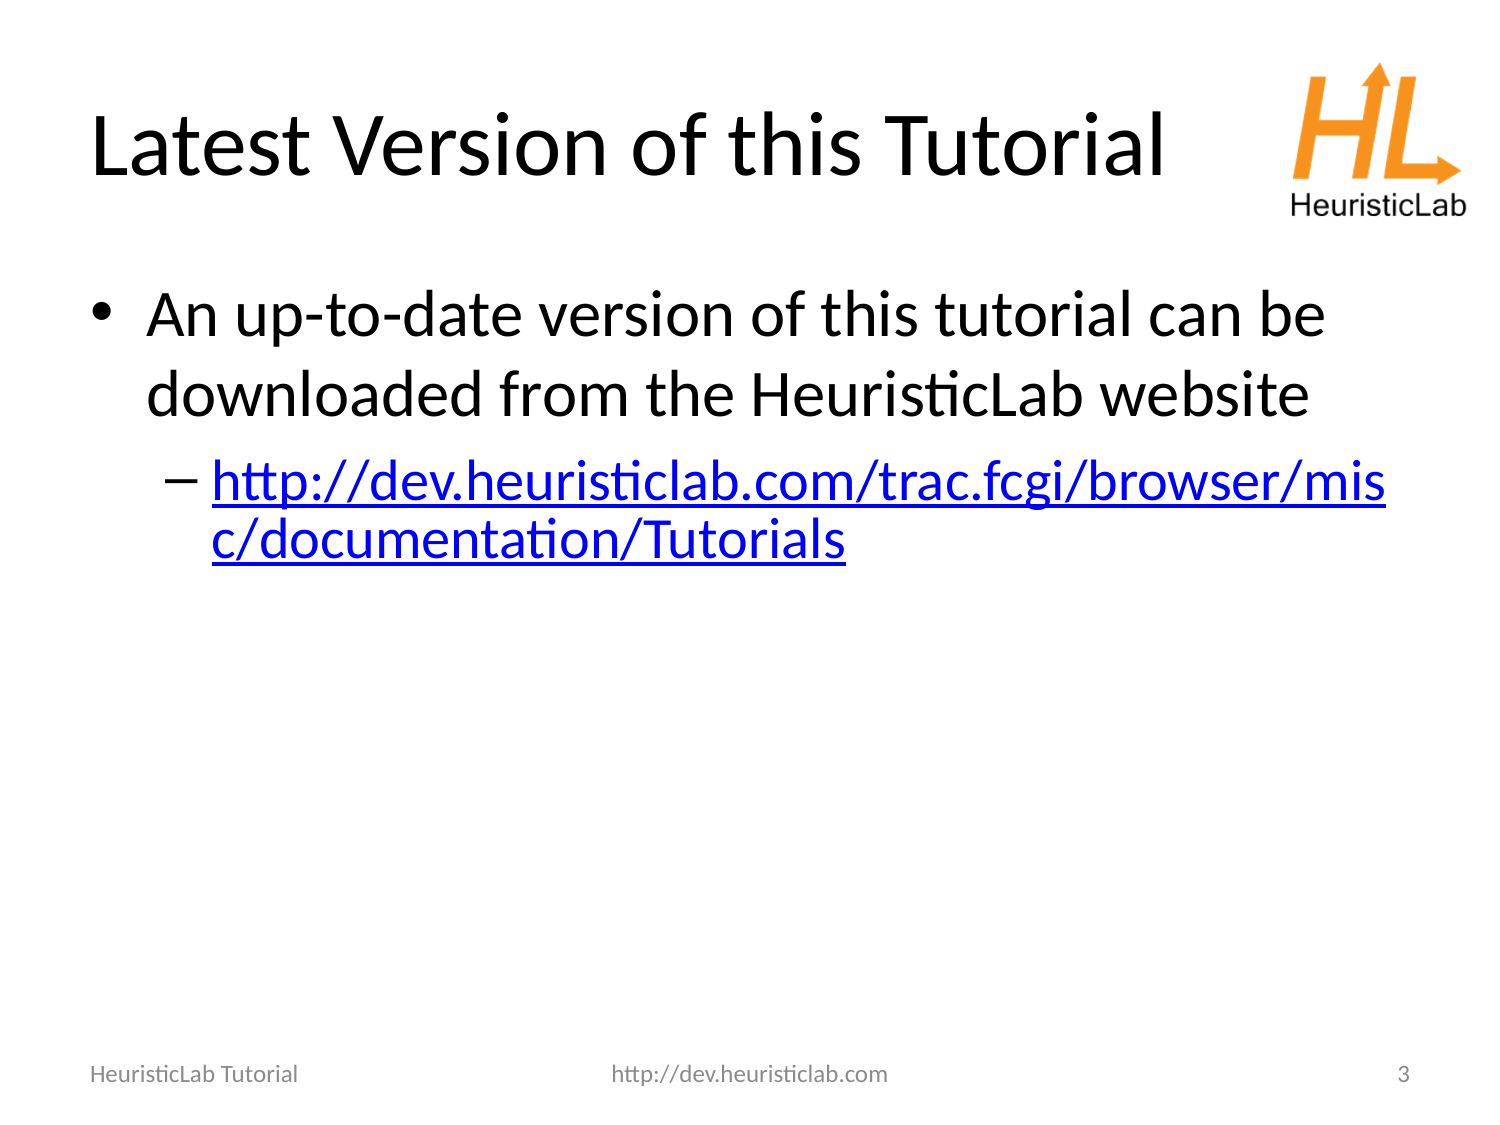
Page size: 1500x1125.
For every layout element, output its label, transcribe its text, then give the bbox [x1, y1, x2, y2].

title Latest Version of this Tutorial [75, 45, 1282, 233]
footer http://dev.heuristiclab.com [512, 1042, 988, 1103]
list An up-to-date version of this tutorial can be downloaded from the HeuristicLab website http://dev.heuristiclab.com/trac.fcgi/browser/misc/documentation/Tutorials [75, 262, 1425, 1005]
picture [1281, 27, 1474, 244]
slide_number HeuristicLab Tutorial [75, 1042, 425, 1103]
slide_number 3 [1074, 1042, 1425, 1103]
